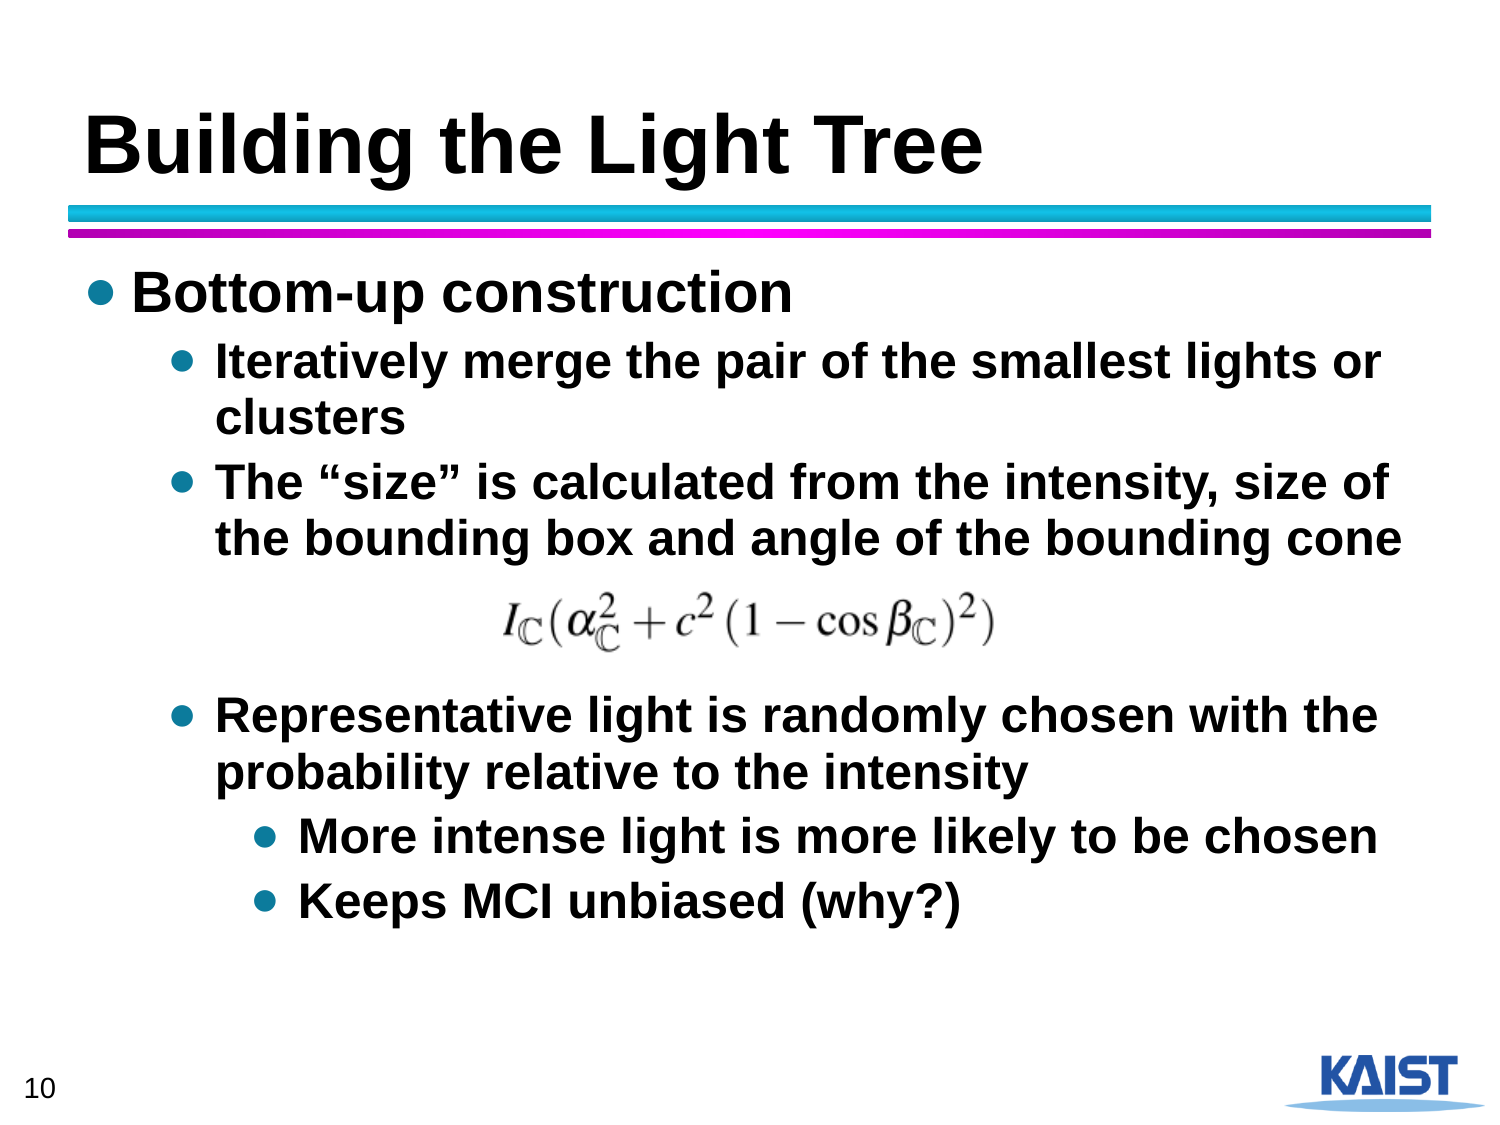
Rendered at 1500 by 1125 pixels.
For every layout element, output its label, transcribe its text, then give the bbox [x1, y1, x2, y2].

picture [502, 588, 998, 654]
title Building the Light Tree [68, 48, 1428, 199]
list Bottom-up construction Iteratively merge the pair of the smallest lights or clusters The “size” is calculated from the intensity, size of the bounding box and angle of the bounding cone Representative light is randomly chosen with the probability relative to the intensity More intense light is more likely to be chosen Keeps MCI unbiased (why?) [68, 259, 1434, 1093]
picture [1284, 1055, 1485, 1112]
